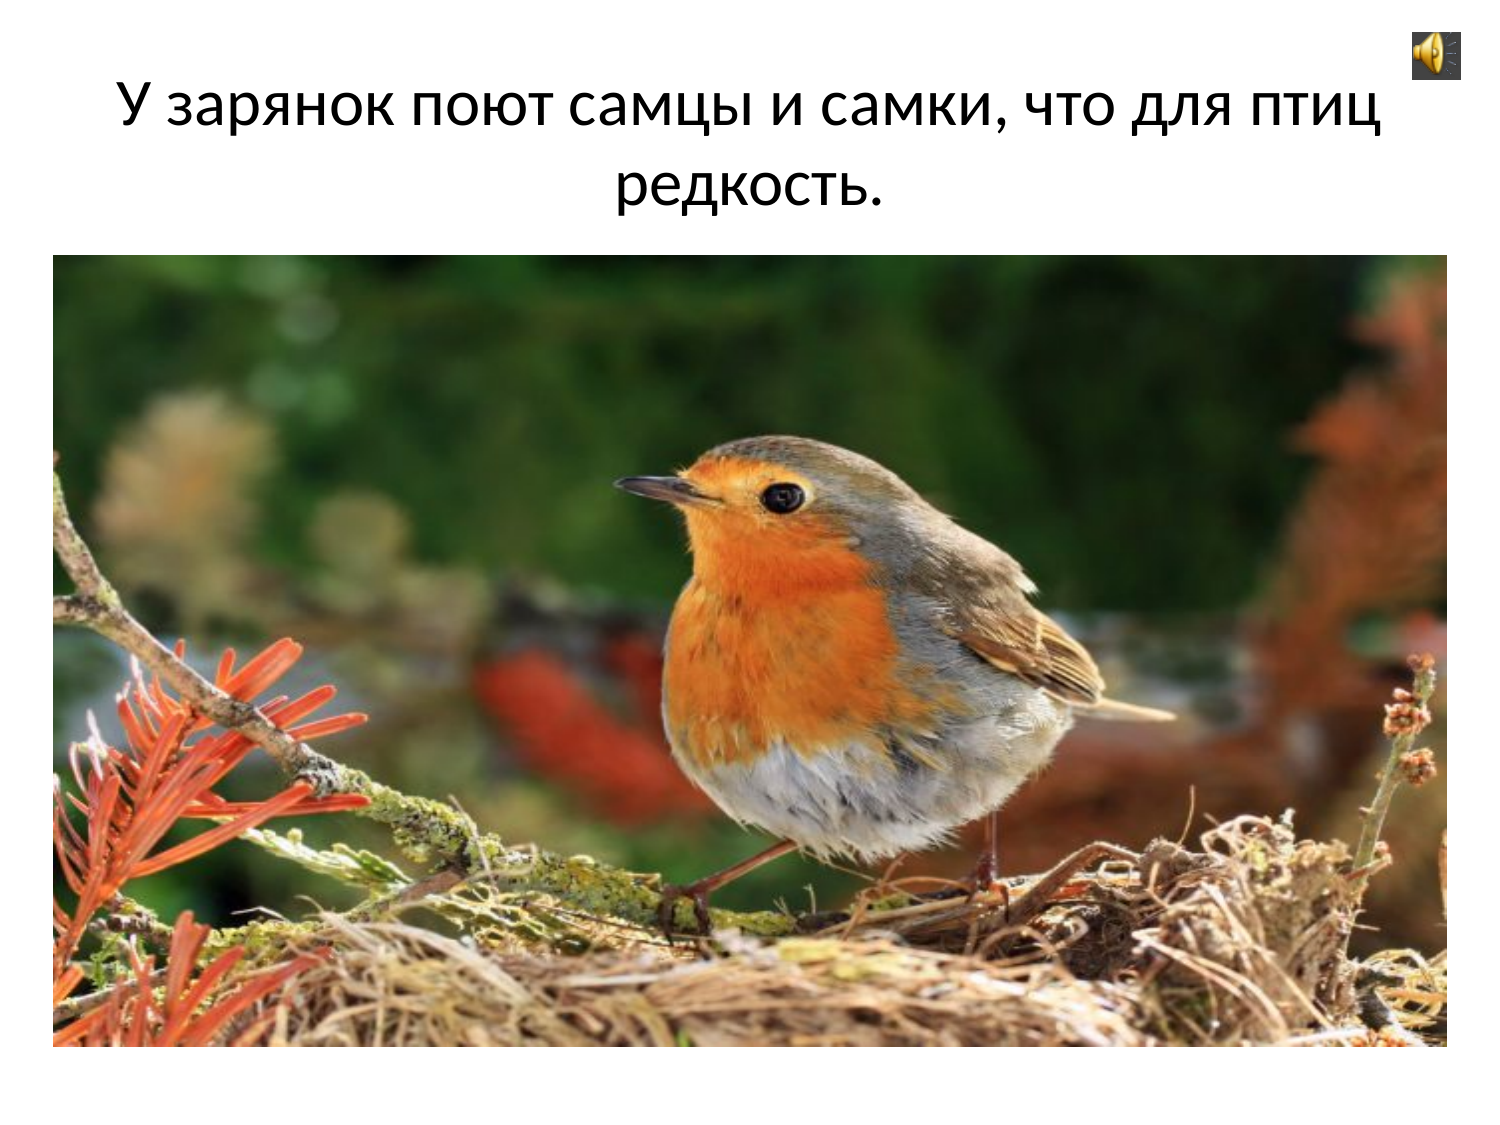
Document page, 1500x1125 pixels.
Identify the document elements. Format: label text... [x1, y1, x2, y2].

title У зарянок поют самцы и самки, что для птиц редкость. [75, 45, 1425, 233]
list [1411, 30, 1462, 82]
picture [52, 255, 1448, 1047]
